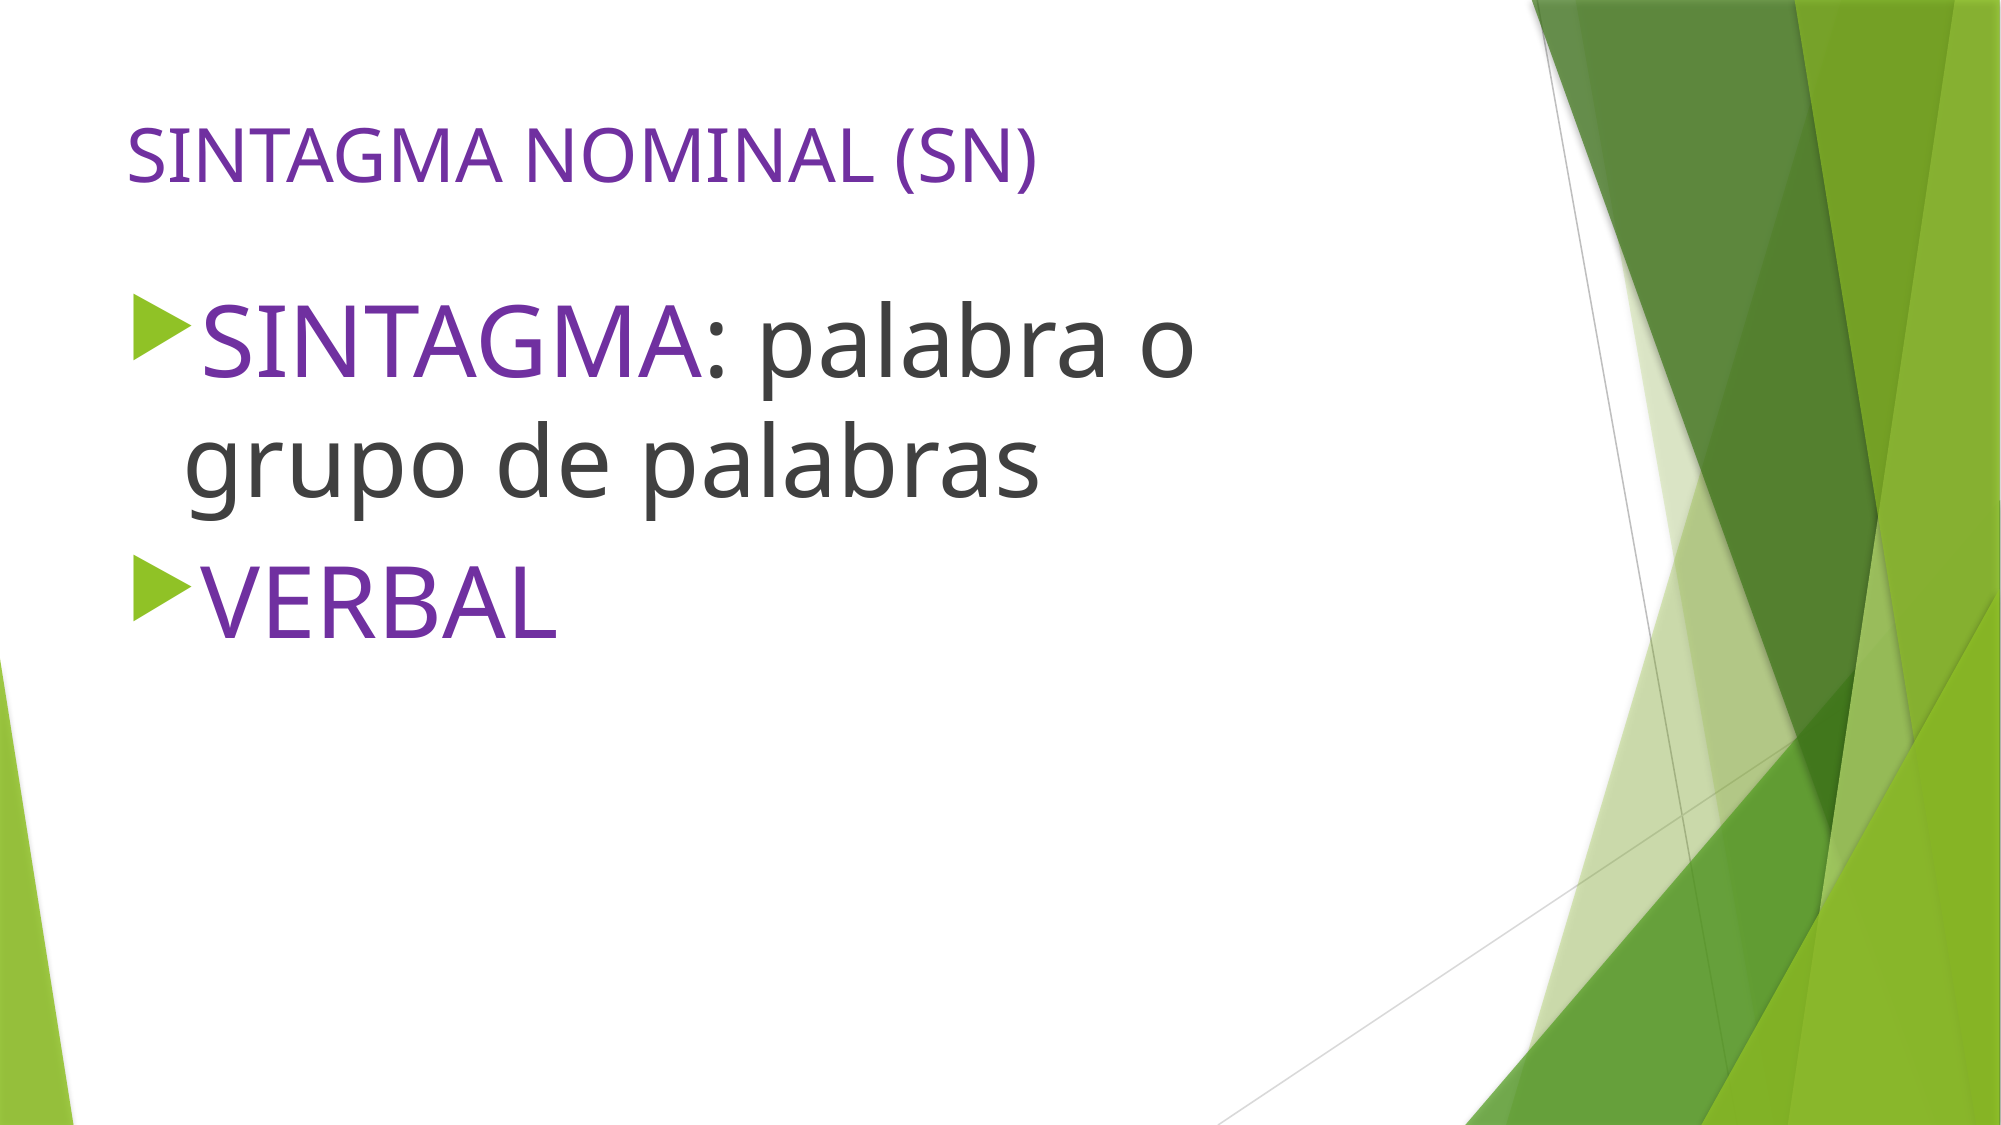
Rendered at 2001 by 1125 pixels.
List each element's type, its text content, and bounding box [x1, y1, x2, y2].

list SINTAGMA: palabra o grupo de palabras VERBAL [111, 270, 1522, 907]
title SINTAGMA NOMINAL (SN) [111, 99, 1522, 270]
